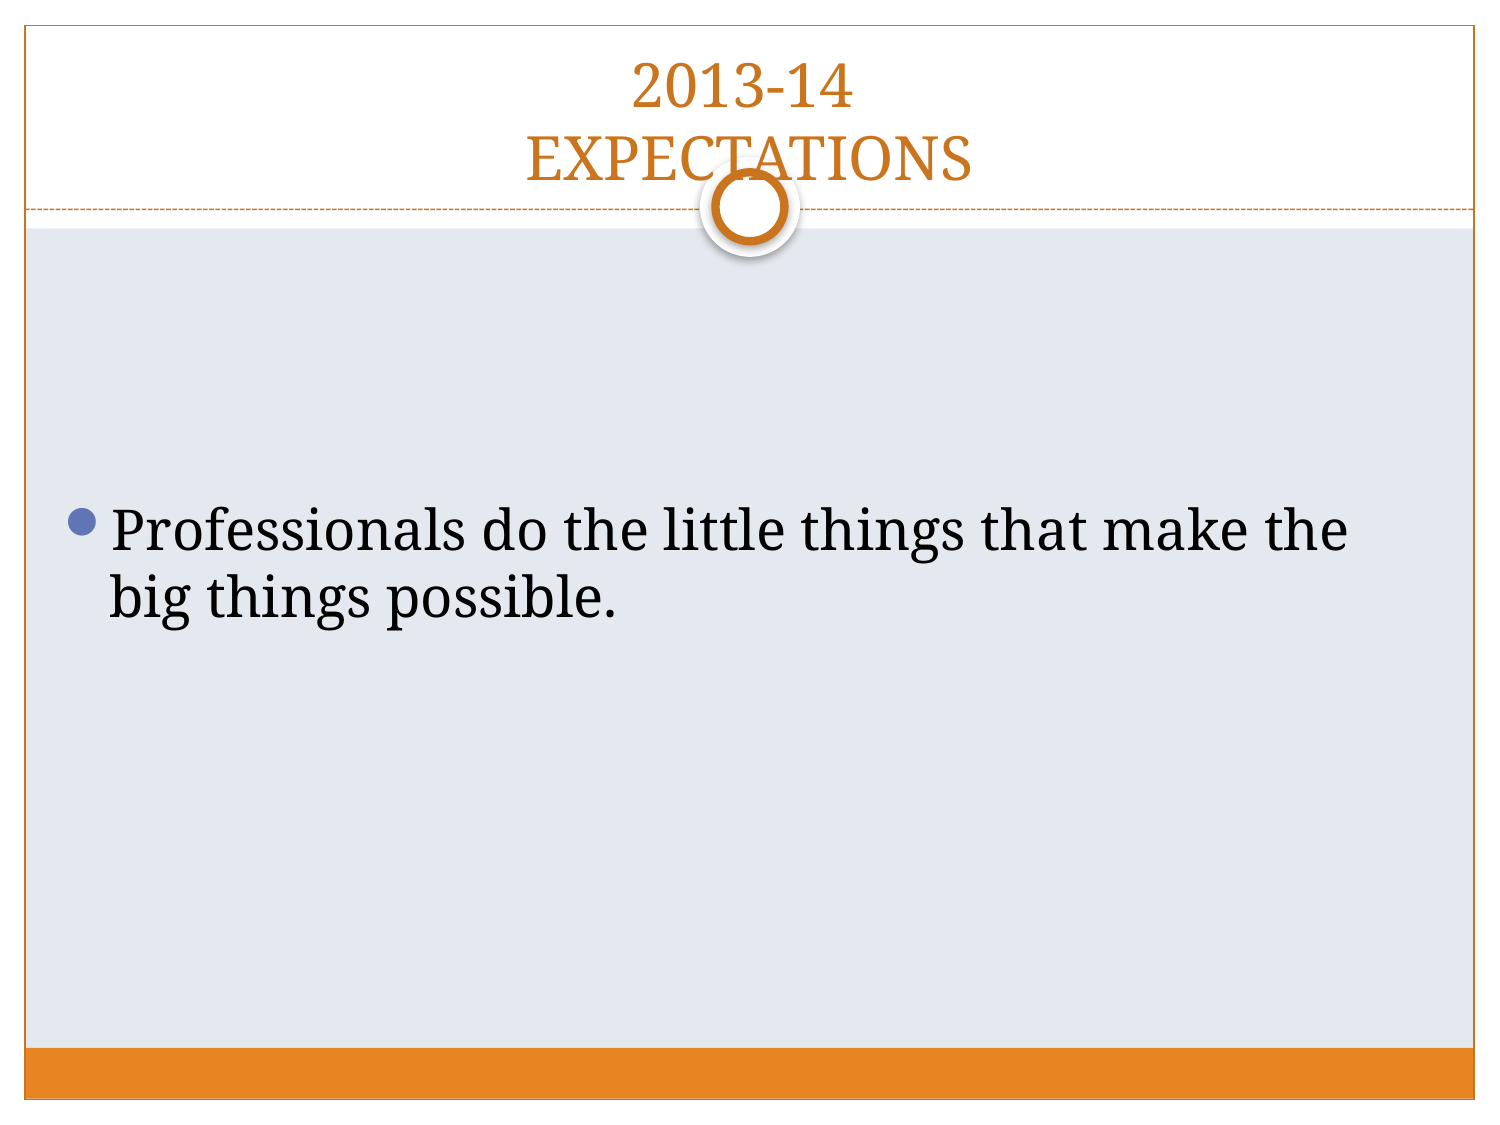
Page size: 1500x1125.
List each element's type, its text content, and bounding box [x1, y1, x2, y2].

title 2013-14 EXPECTATIONS [49, 37, 1450, 200]
list Professionals do the little things that make the big things possible. [49, 250, 1445, 1001]
